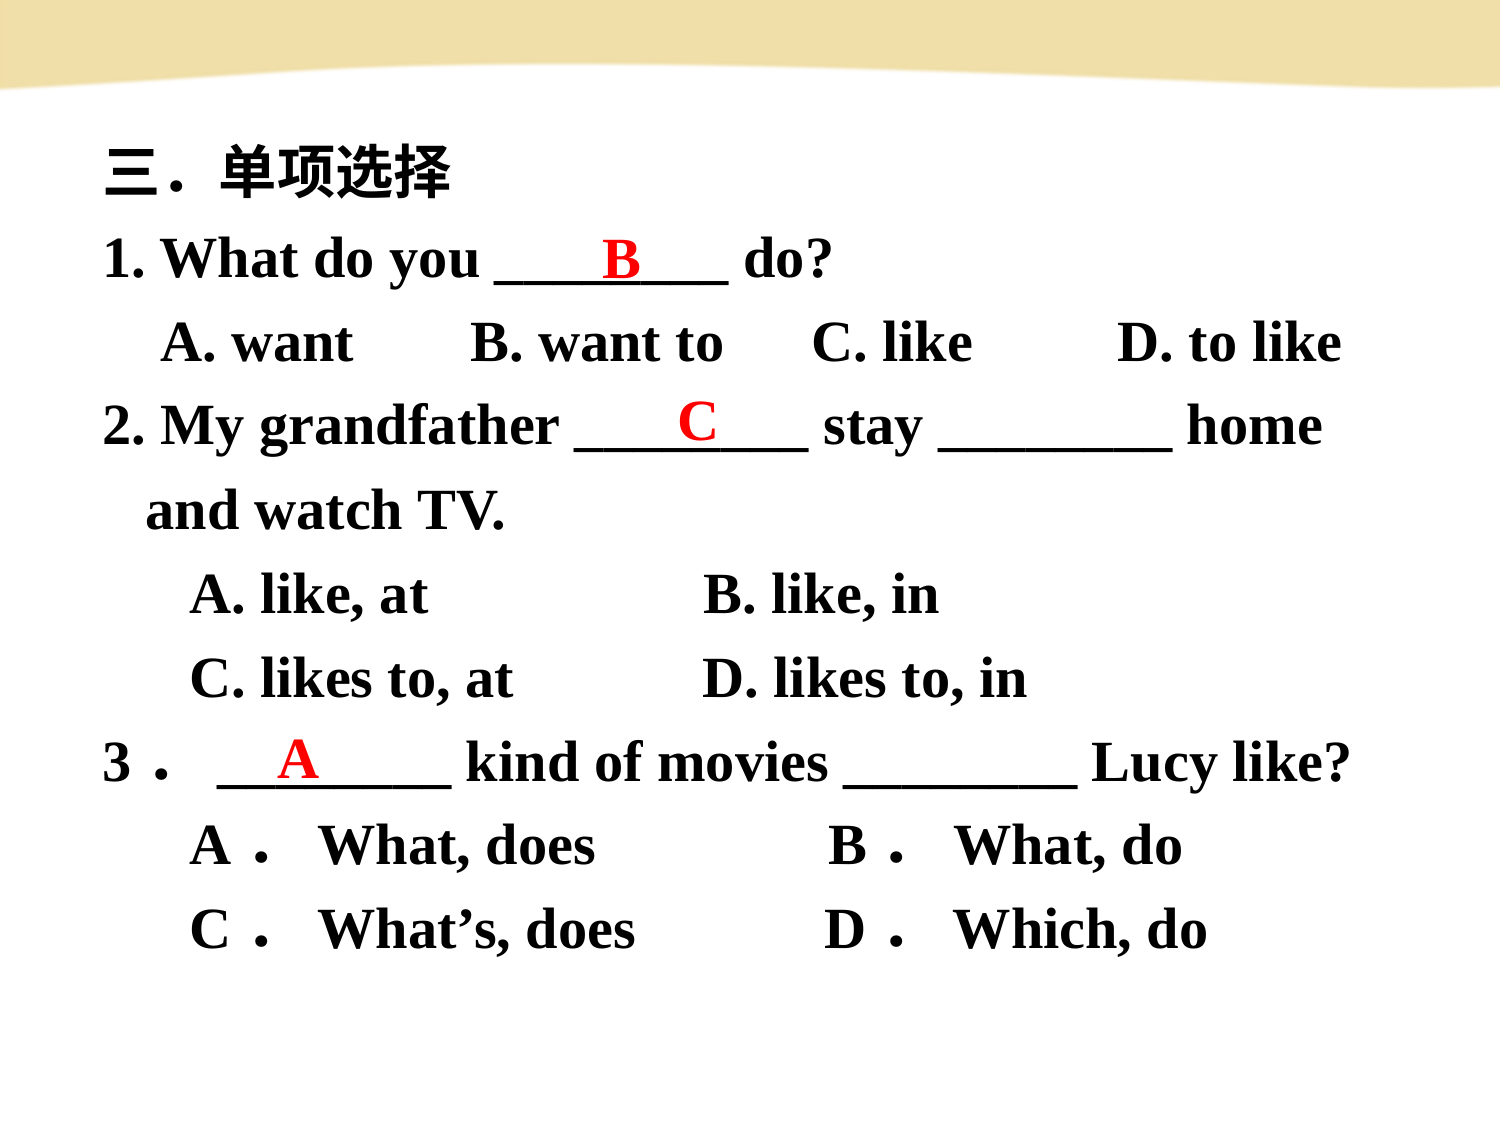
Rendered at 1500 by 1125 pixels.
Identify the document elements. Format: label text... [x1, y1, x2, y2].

text_box 三．单项选择 1. What do you ________ do? A. want B. want to C. like D. to like 2. My grandfather ________ stay ________ home and watch TV. A. like, at B. like, in C. likes to, at D. likes to, in 3．________ kind of movies ________ Lucy like? A．What, does B．What, do C．What’s, does D．Which, do [87, 113, 1425, 1052]
picture [0, 0, 1500, 1125]
text_box B [587, 212, 657, 298]
text_box A [262, 712, 335, 798]
text_box C [662, 375, 735, 460]
